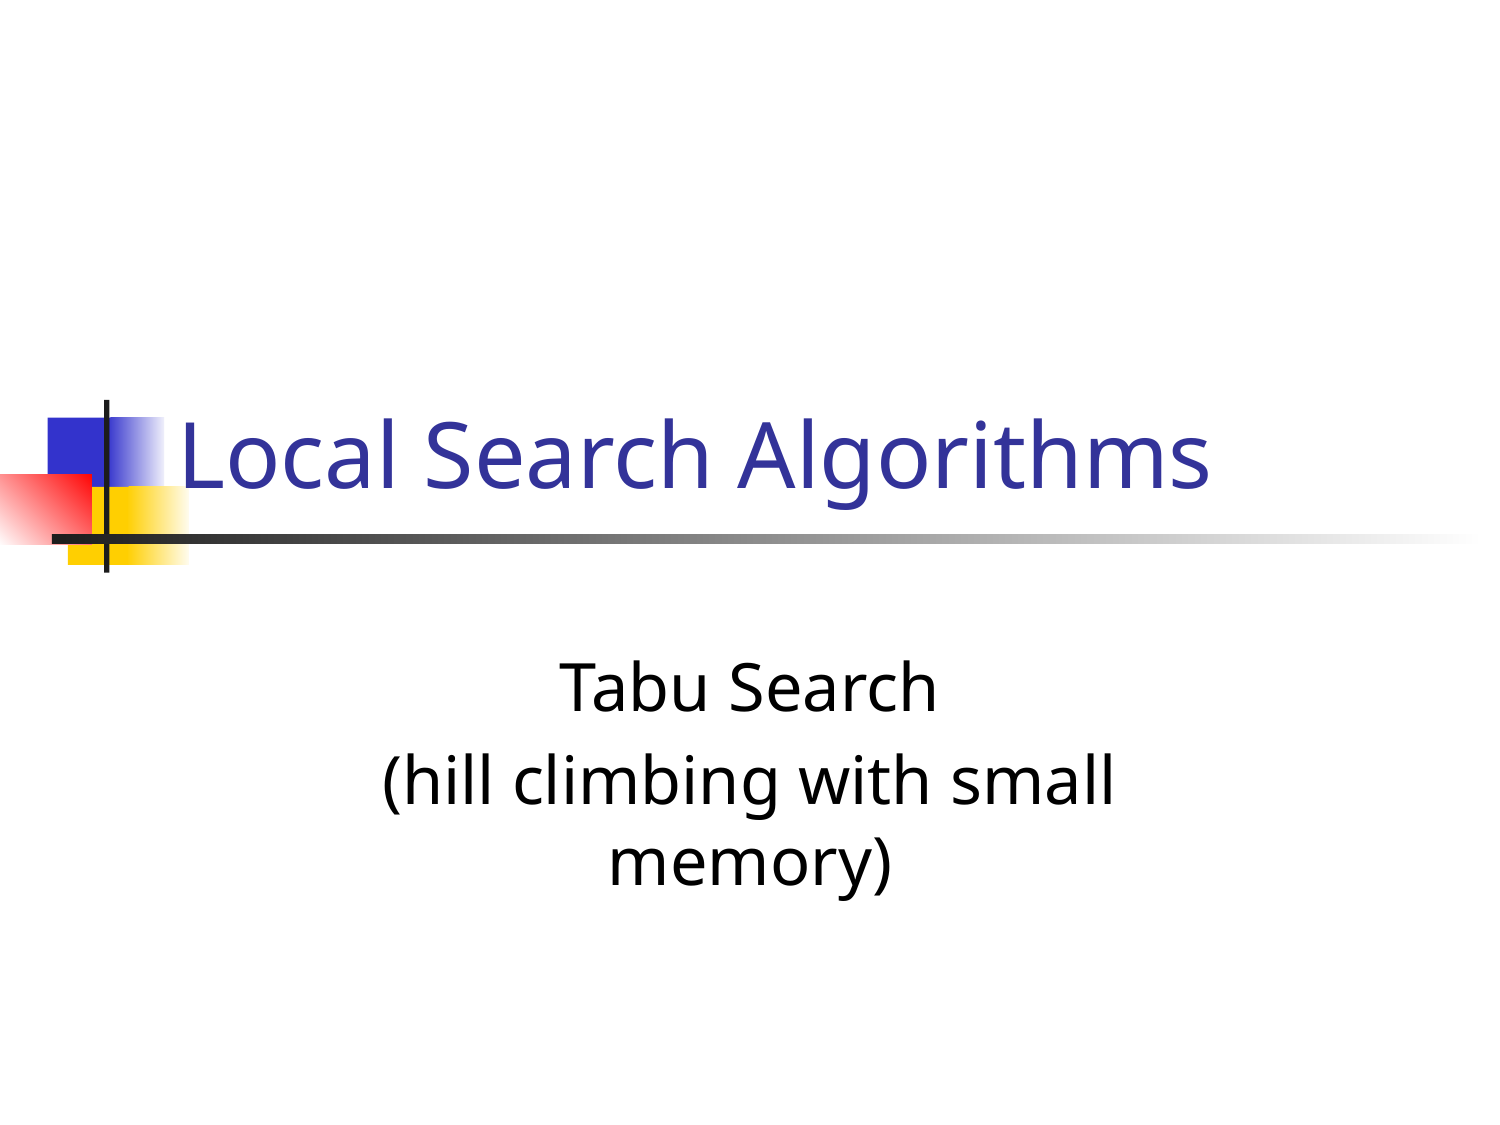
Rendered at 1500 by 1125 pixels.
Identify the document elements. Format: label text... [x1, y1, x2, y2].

subtitle Tabu Search (hill climbing with small memory) [224, 637, 1276, 926]
title Local Search Algorithms [162, 274, 1438, 516]
